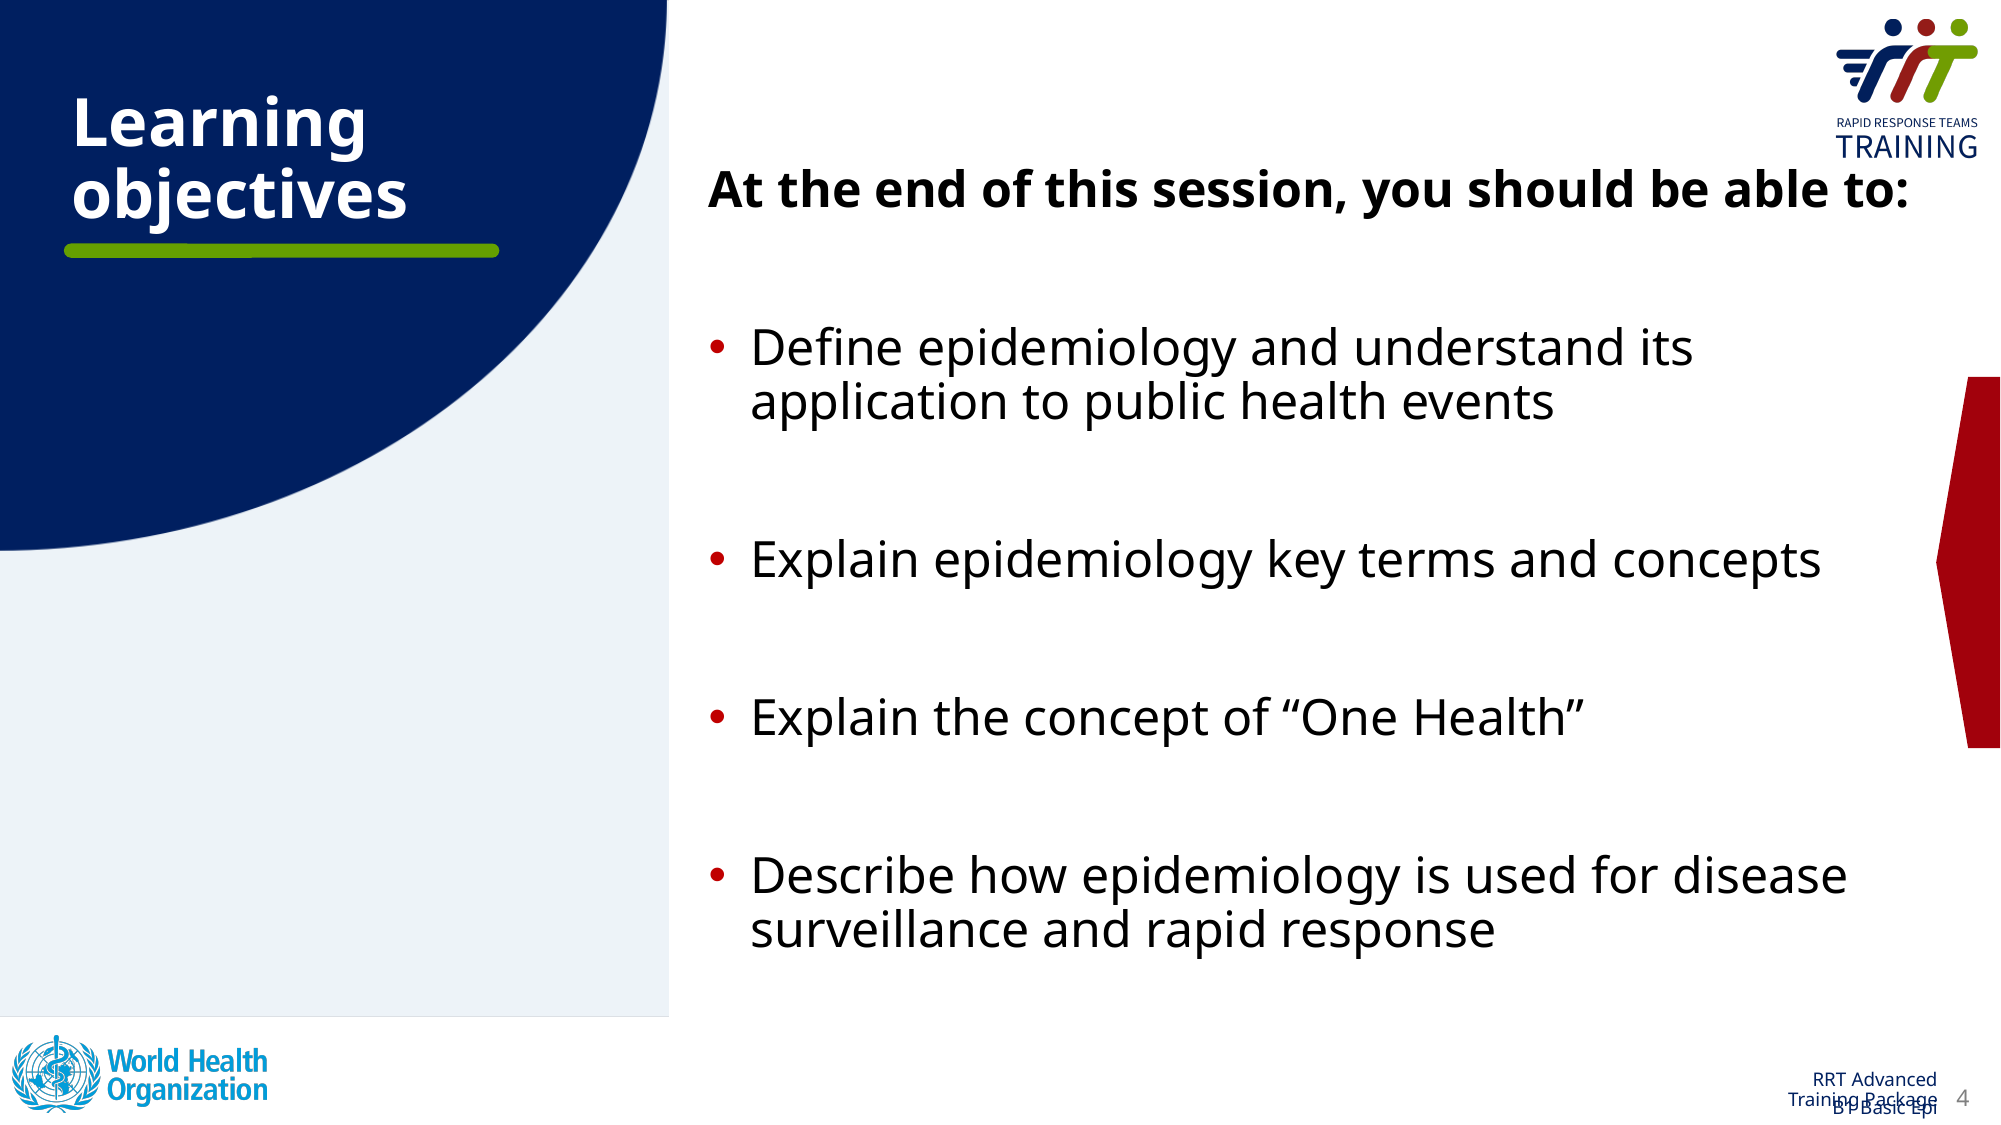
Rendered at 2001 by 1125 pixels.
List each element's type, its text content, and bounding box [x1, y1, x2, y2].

picture [12, 1083, 48, 1113]
list At the end of this session, you should be able to: Define epidemiology and understand its application to public health events Explain epidemiology key terms and concepts Explain the concept of “One Health” Describe how epidemiology is used for disease surveillance and rapid response [700, 156, 1937, 1010]
title Learning objectives [63, 63, 600, 259]
picture [1835, 19, 1978, 167]
picture [0, 0, 669, 1018]
picture [58, 1050, 64, 1058]
text_box [63, 243, 500, 258]
picture [12, 1035, 267, 1113]
